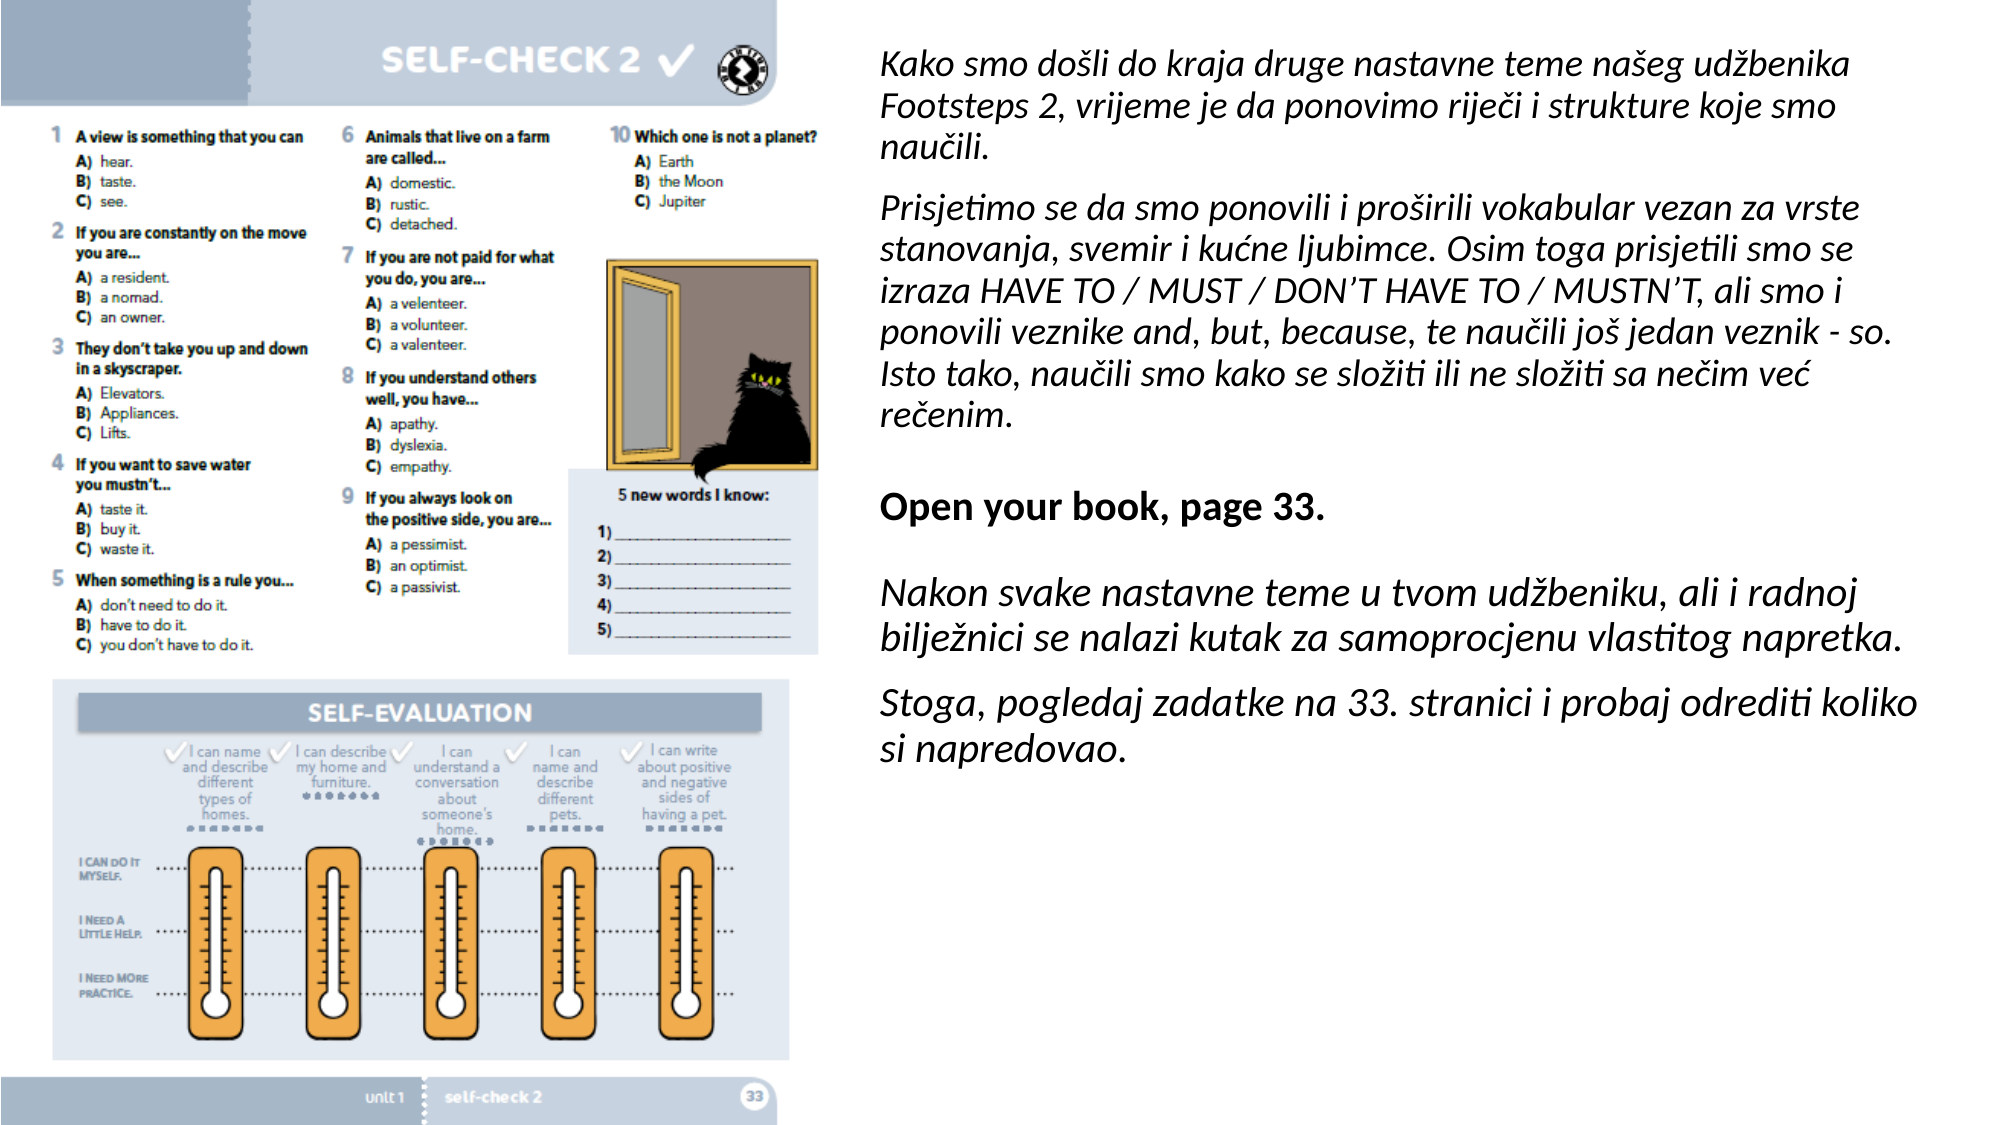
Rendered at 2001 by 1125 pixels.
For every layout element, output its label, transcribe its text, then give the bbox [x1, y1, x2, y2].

text_box Nakon svake nastavne teme u tvom udžbeniku, ali i radnoj bilježnici se nalazi kutak za samoprocjenu vlastitog napretka. Stoga, pogledaj zadatke na 33. stranici i probaj odrediti koliko si napredovao. [864, 562, 1940, 972]
list Open your book, page 33. [864, 476, 1853, 562]
picture [1, 0, 846, 1125]
text_box Kako smo došli do kraja druge nastavne teme našeg udžbenika Footsteps 2, vrijeme je da ponovimo riječi i strukture koje smo naučili. Prisjetimo se da smo ponovili i proširili vokabular vezan za vrste stanovanja, svemir i kućne ljubimce. Osim toga prisjetili smo se izraza HAVE TO / MUST / DON’T HAVE TO / MUSTN’T, ali smo i ponovili veznike and, but, because, te naučili još jedan veznik - so. Isto tako, naučili smo kako se složiti ili ne složiti sa nečim već rečenim. [864, 36, 1940, 446]
